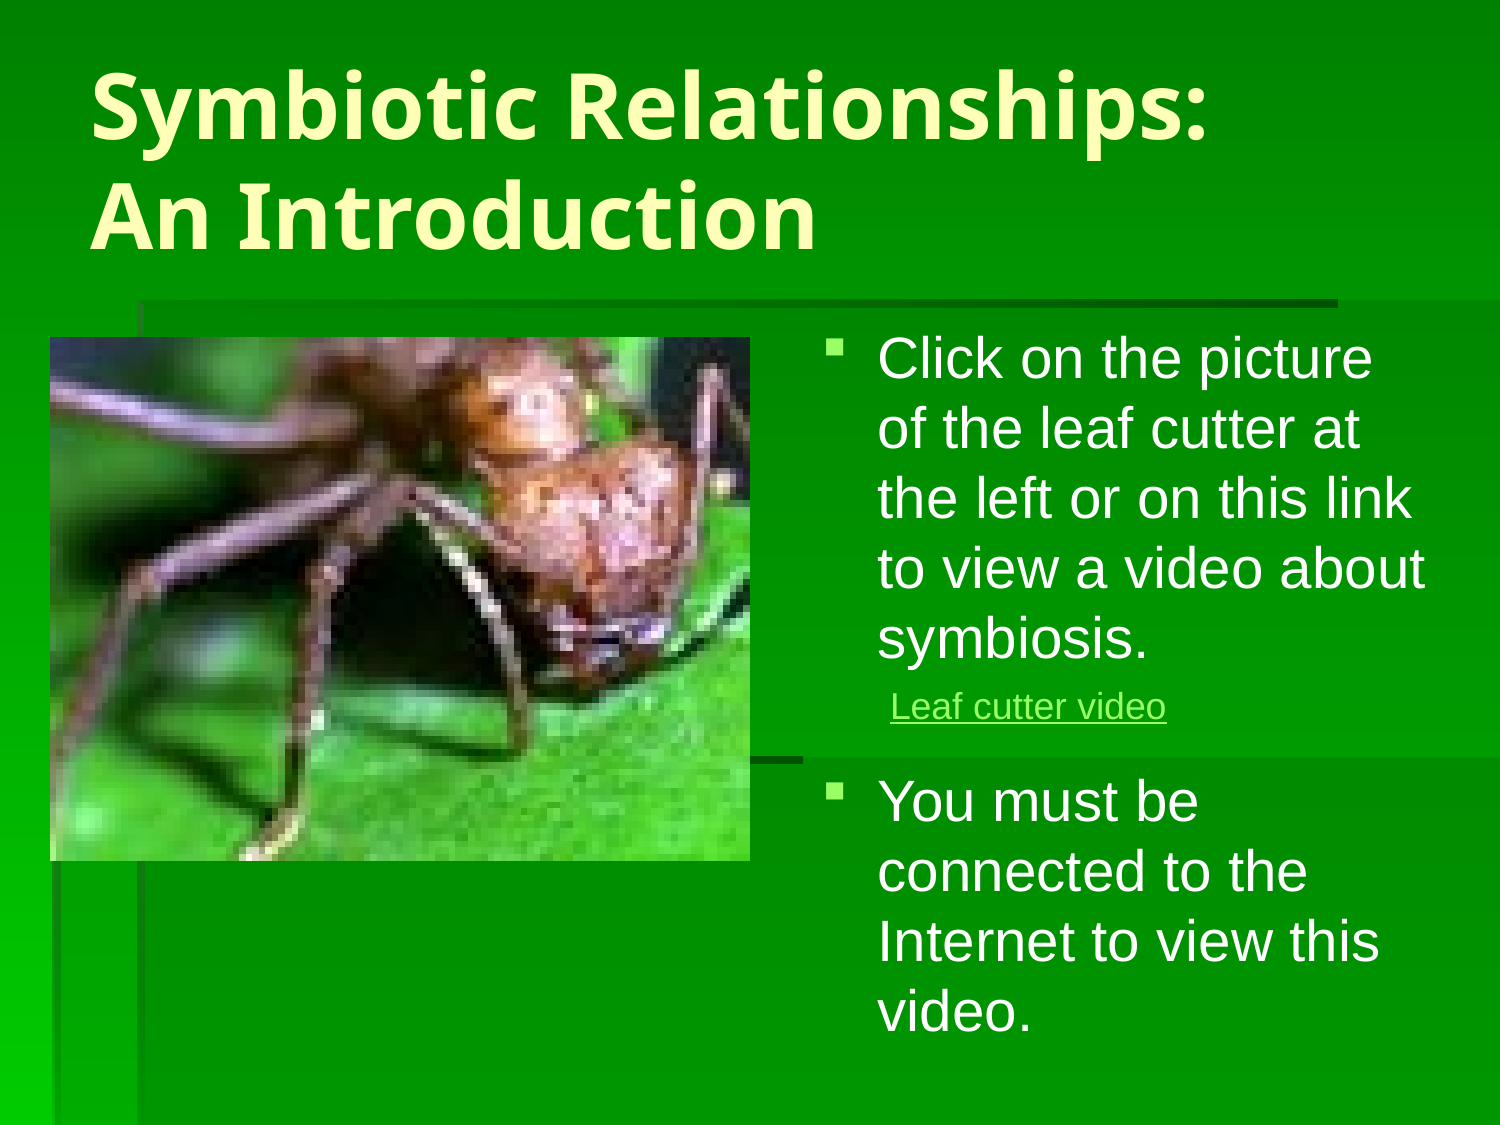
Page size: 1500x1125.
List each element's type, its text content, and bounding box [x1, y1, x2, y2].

text_box Leaf cutter video [875, 674, 1182, 735]
picture [49, 337, 751, 862]
title Symbiotic Relationships: An Introduction [74, 39, 1451, 276]
list Click on the picture of the leaf cutter at the left or on this link to view a video about symbiosis. You must be connected to the Internet to view this video. [806, 312, 1452, 1001]
